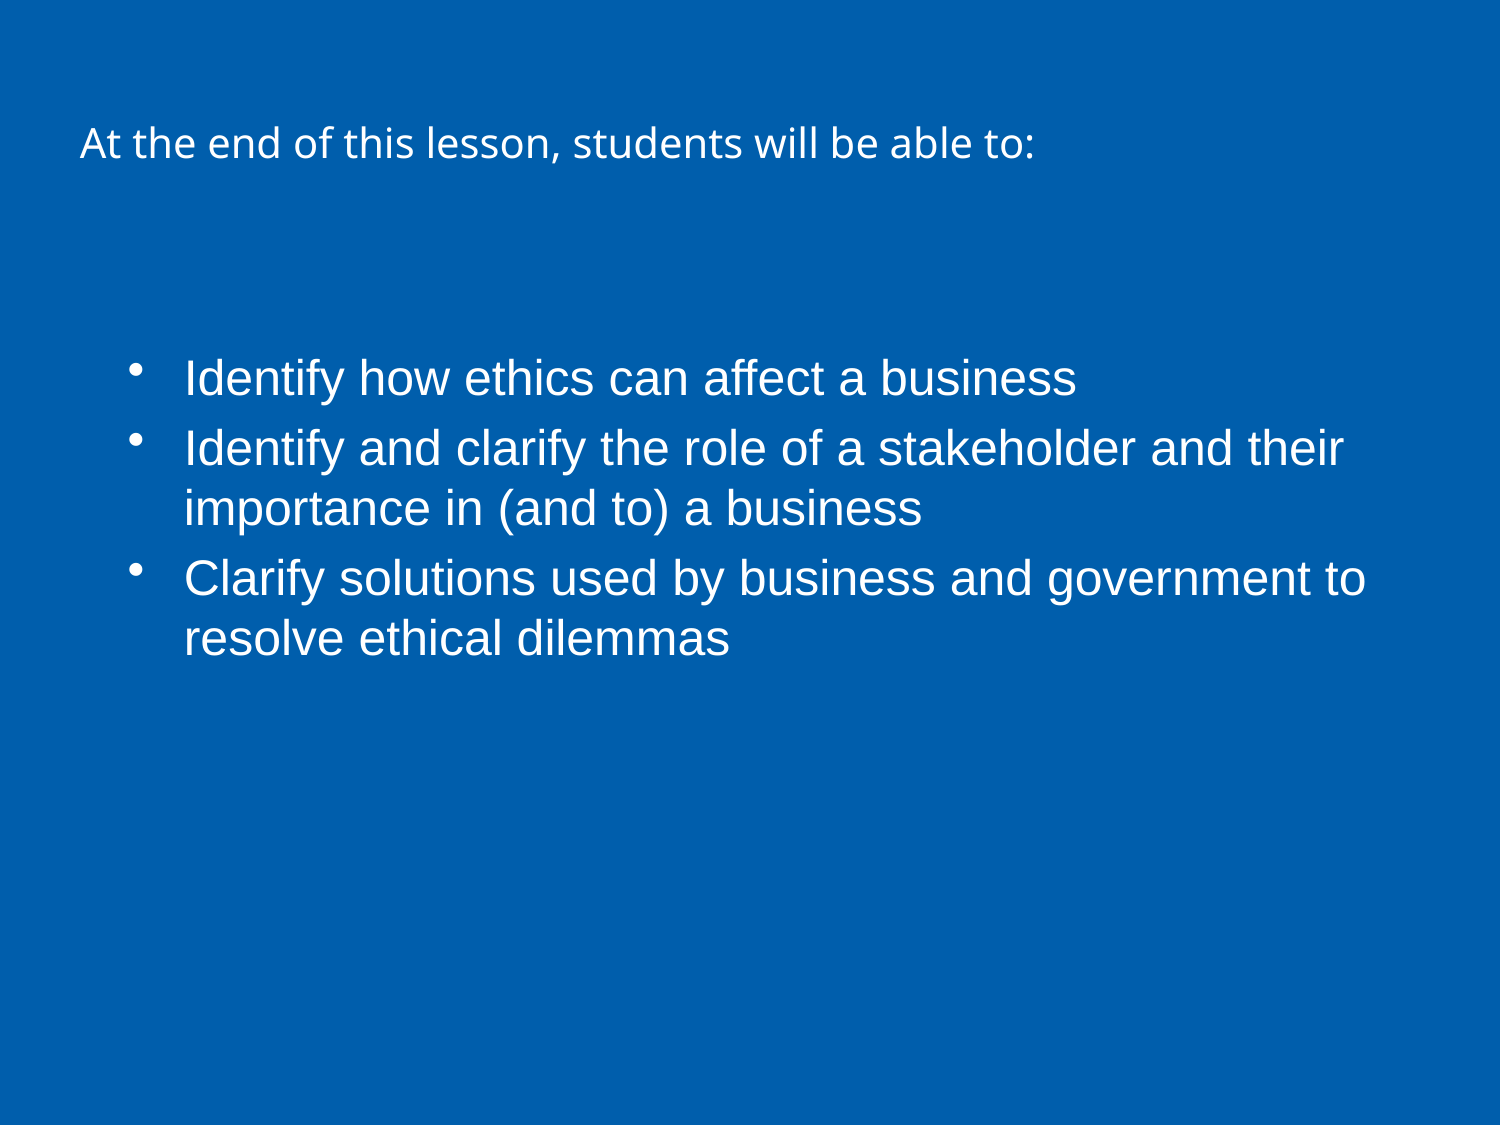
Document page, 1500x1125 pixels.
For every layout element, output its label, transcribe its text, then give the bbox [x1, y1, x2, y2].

list Identify how ethics can affect a business Identify and clarify the role of a stakeholder and their importance in (and to) a business Clarify solutions used by business and government to resolve ethical dilemmas [112, 337, 1448, 967]
title At the end of this lesson, students will be able to: [64, 66, 1328, 217]
